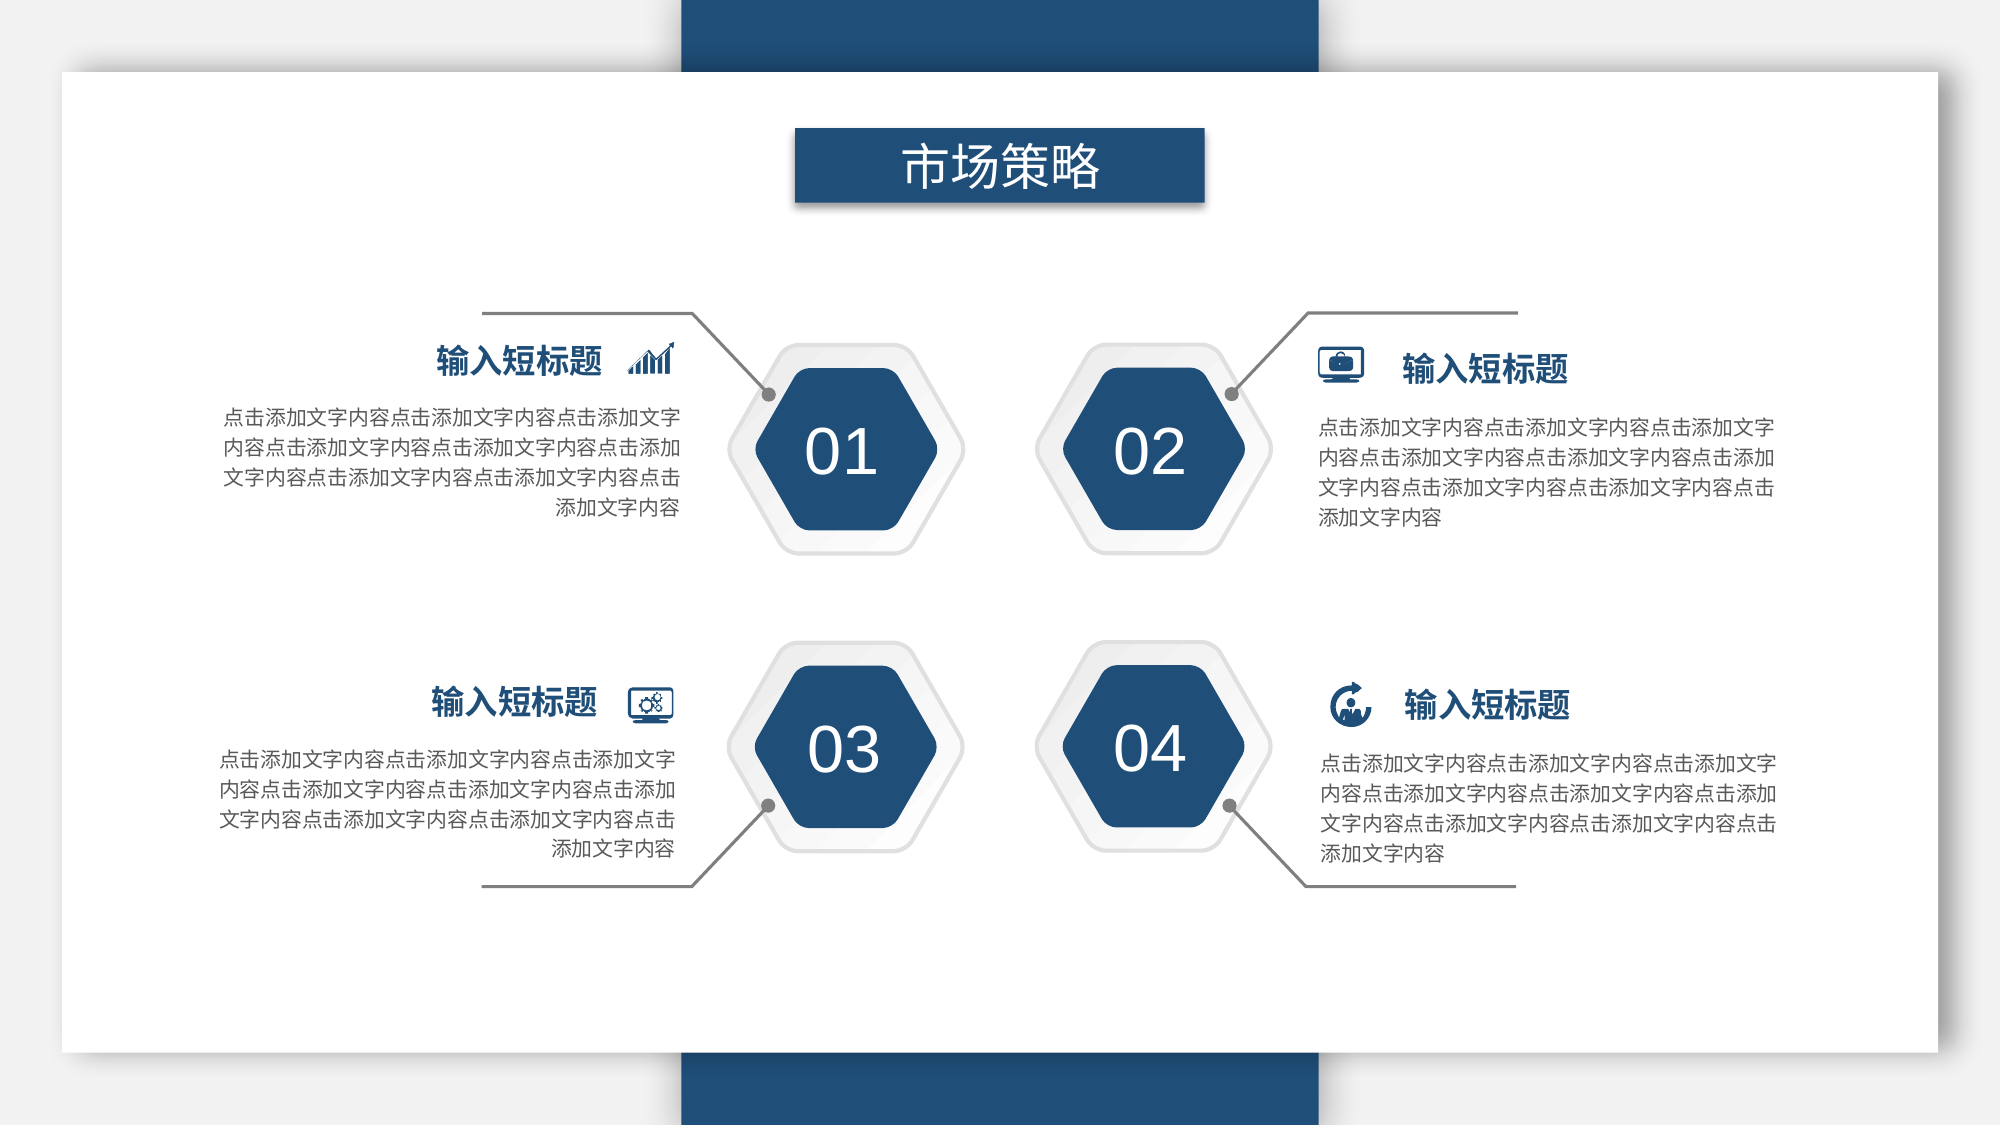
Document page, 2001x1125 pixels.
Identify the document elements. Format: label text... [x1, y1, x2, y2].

text_box 点击添加文字内容点击添加文字内容点击添加文字内容点击添加文字内容点击添加文字内容点击添加文字内容点击添加文字内容点击添加文字内容点击添加文字内容 [1519, 745, 1786, 873]
text_box 输入短标题 [1519, 676, 1660, 732]
text_box 输入短标题 [348, 332, 481, 388]
text_box 点击添加文字内容点击添加文字内容点击添加文字内容点击添加文字内容点击添加文字内容点击添加文字内容点击添加文字内容点击添加文字内容点击添加文字内容 [1519, 410, 1784, 538]
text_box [481, 313, 1519, 887]
text_box 输入短标题 [1519, 341, 1657, 396]
text_box 市场策略 [795, 128, 1205, 203]
text_box 点击添加文字内容点击添加文字内容点击添加文字内容点击添加文字内容点击添加文字内容点击添加文字内容点击添加文字内容点击添加文字内容点击添加文字内容 [210, 741, 481, 869]
text_box 输入短标题 [343, 674, 481, 729]
text_box 点击添加文字内容点击添加文字内容点击添加文字内容点击添加文字内容点击添加文字内容点击添加文字内容点击添加文字内容点击添加文字内容点击添加文字内容 [215, 399, 481, 527]
